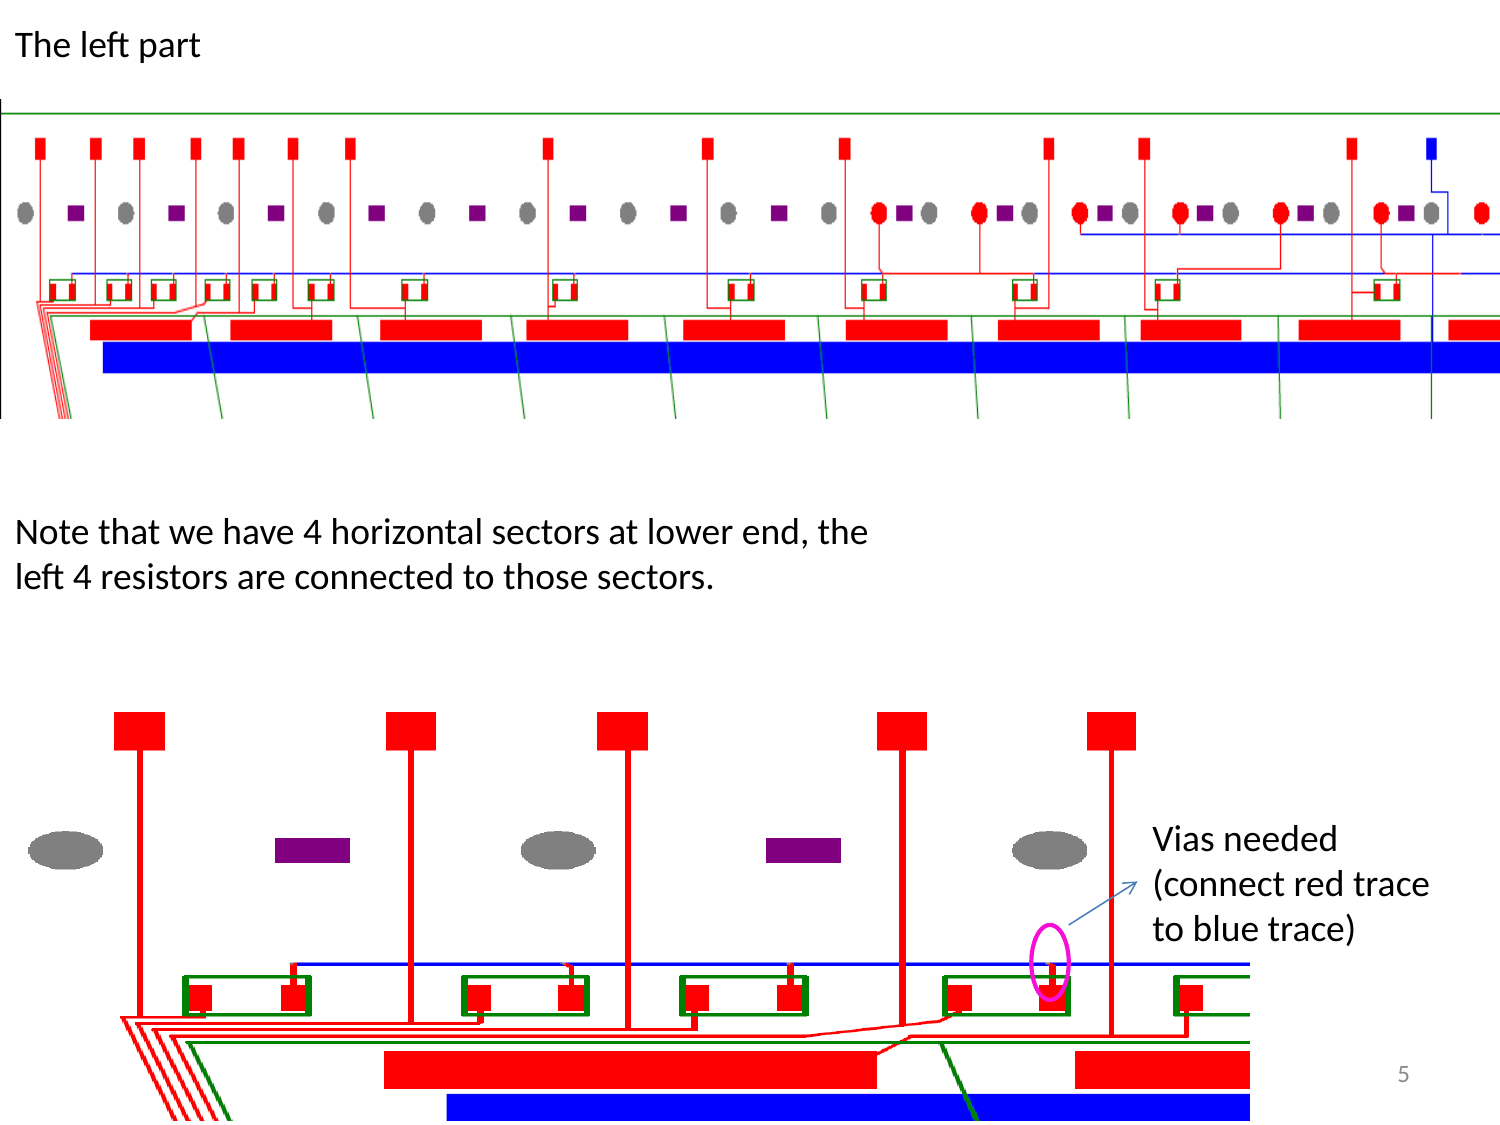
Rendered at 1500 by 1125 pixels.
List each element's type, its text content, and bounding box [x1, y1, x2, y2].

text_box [1068, 882, 1138, 926]
text_box Note that we have 4 horizontal sectors at lower end, the left 4 resistors are connected to those sectors. [0, 499, 888, 605]
text_box Vias needed (connect red trace to blue trace) [1254, 806, 1463, 957]
picture [0, 699, 1251, 1122]
slide_number 5 [1254, 1042, 1425, 1103]
text_box The left part [0, 12, 313, 73]
picture [0, 99, 1500, 419]
